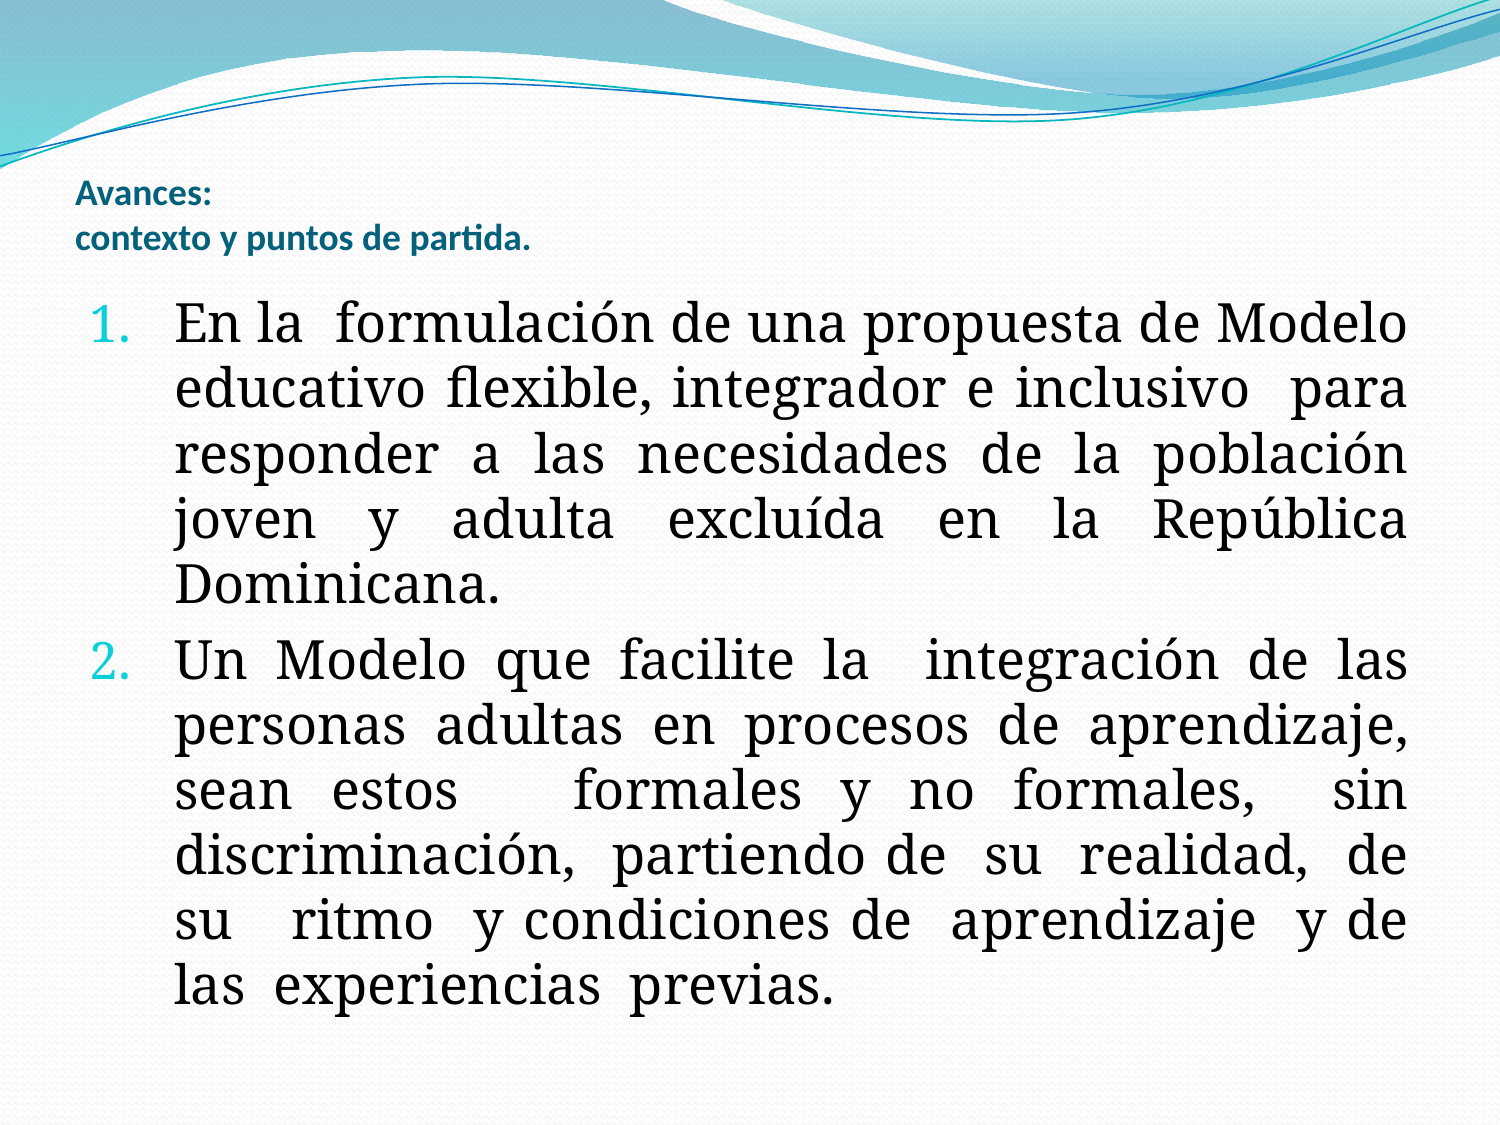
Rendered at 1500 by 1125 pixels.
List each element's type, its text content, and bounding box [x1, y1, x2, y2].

list En la formulación de una propuesta de Modelo educativo flexible, integrador e inclusivo para responder a las necesidades de la población joven y adulta excluída en la República Dominicana. Un Modelo que facilite la integración de las personas adultas en procesos de aprendizaje, sean estos formales y no formales, sin discriminación, partiendo de su realidad, de su ritmo y condiciones de aprendizaje y de las experiencias previas. [75, 281, 1425, 1038]
title Avances: contexto y puntos de partida. [75, 70, 1425, 258]
